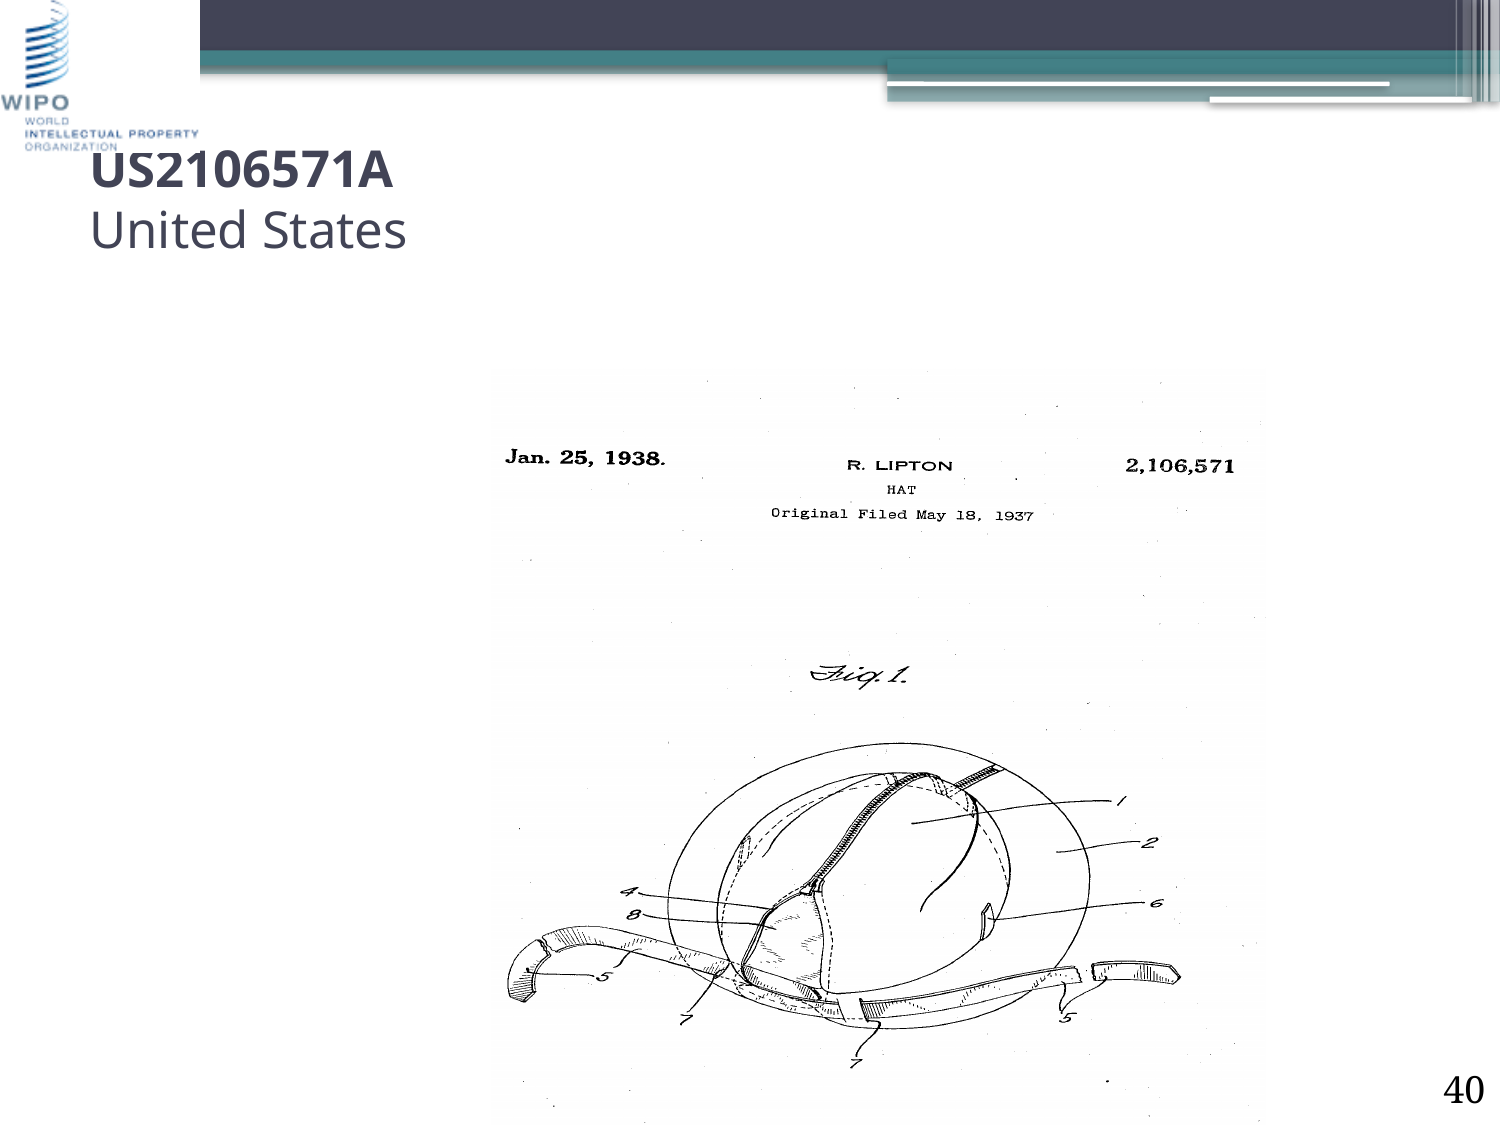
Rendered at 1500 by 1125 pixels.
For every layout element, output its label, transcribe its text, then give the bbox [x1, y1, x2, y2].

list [490, 368, 1266, 1125]
slide_number 40 [1374, 1065, 1500, 1125]
picture [0, 0, 200, 153]
title US2106571A United States [75, 128, 1425, 329]
